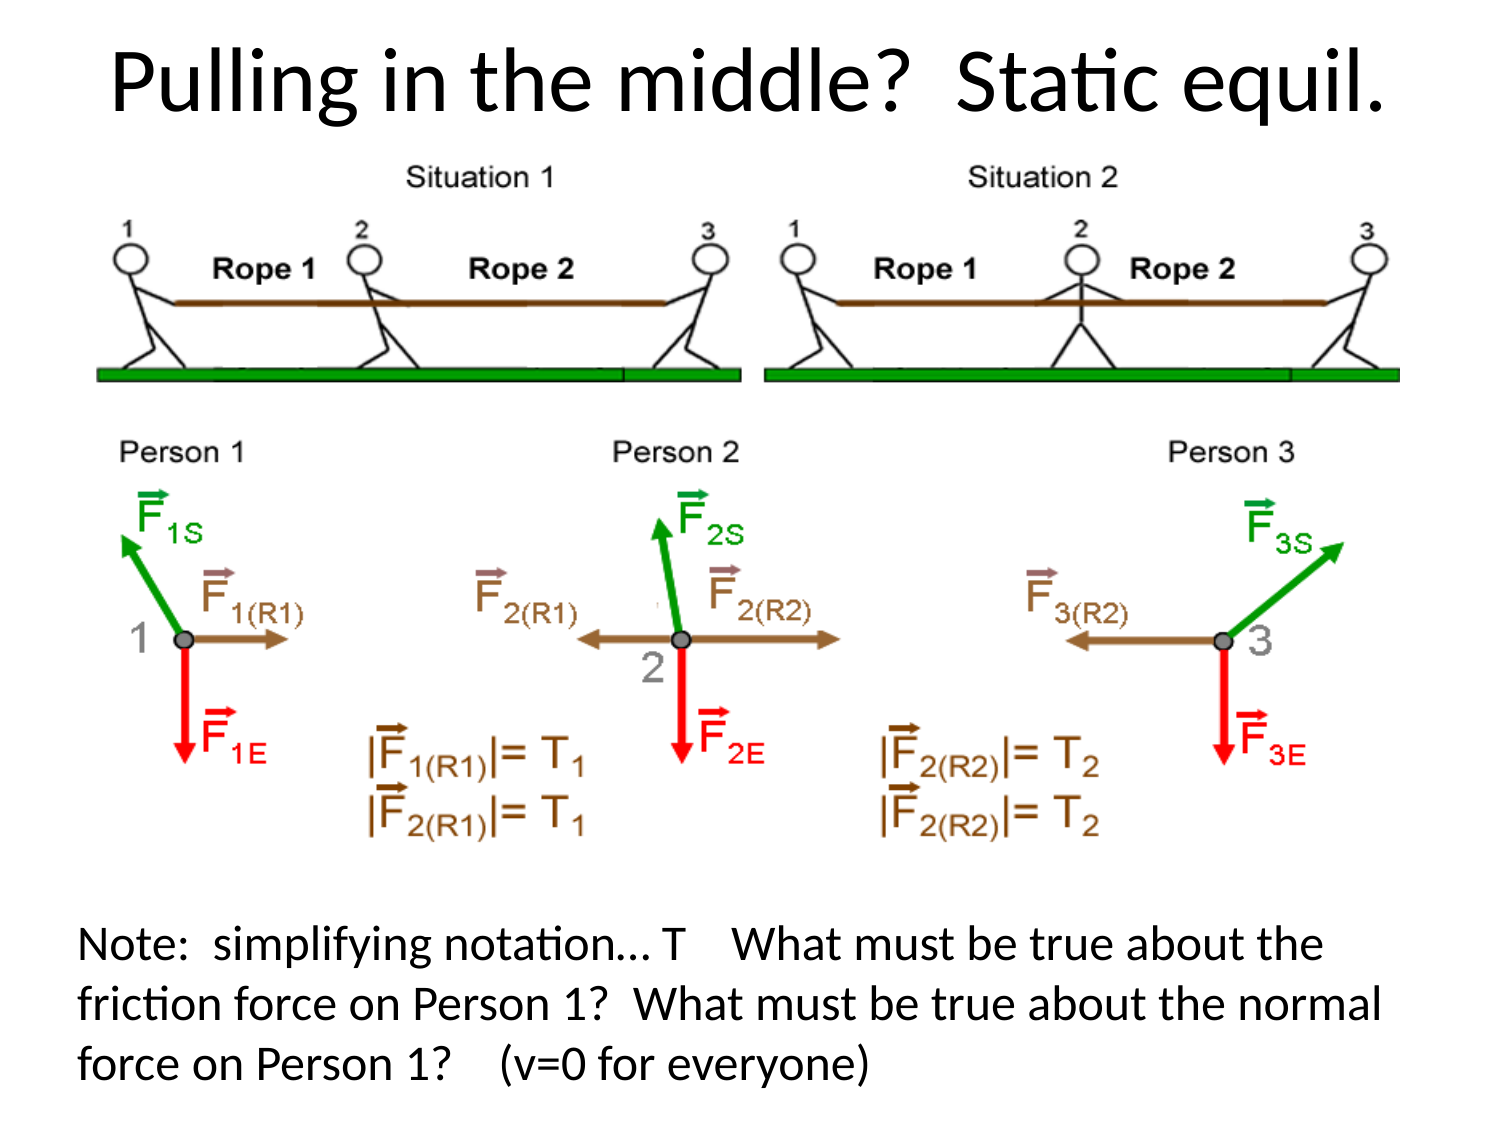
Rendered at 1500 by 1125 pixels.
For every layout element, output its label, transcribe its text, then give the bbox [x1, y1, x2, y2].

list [87, 149, 1401, 888]
text_box Note: simplifying notation… T What must be true about the friction force on Person 1? What must be true about the normal force on Person 1? (v=0 for everyone) [62, 903, 1425, 1099]
title Pulling in the middle? Static equil. [75, 0, 1425, 150]
